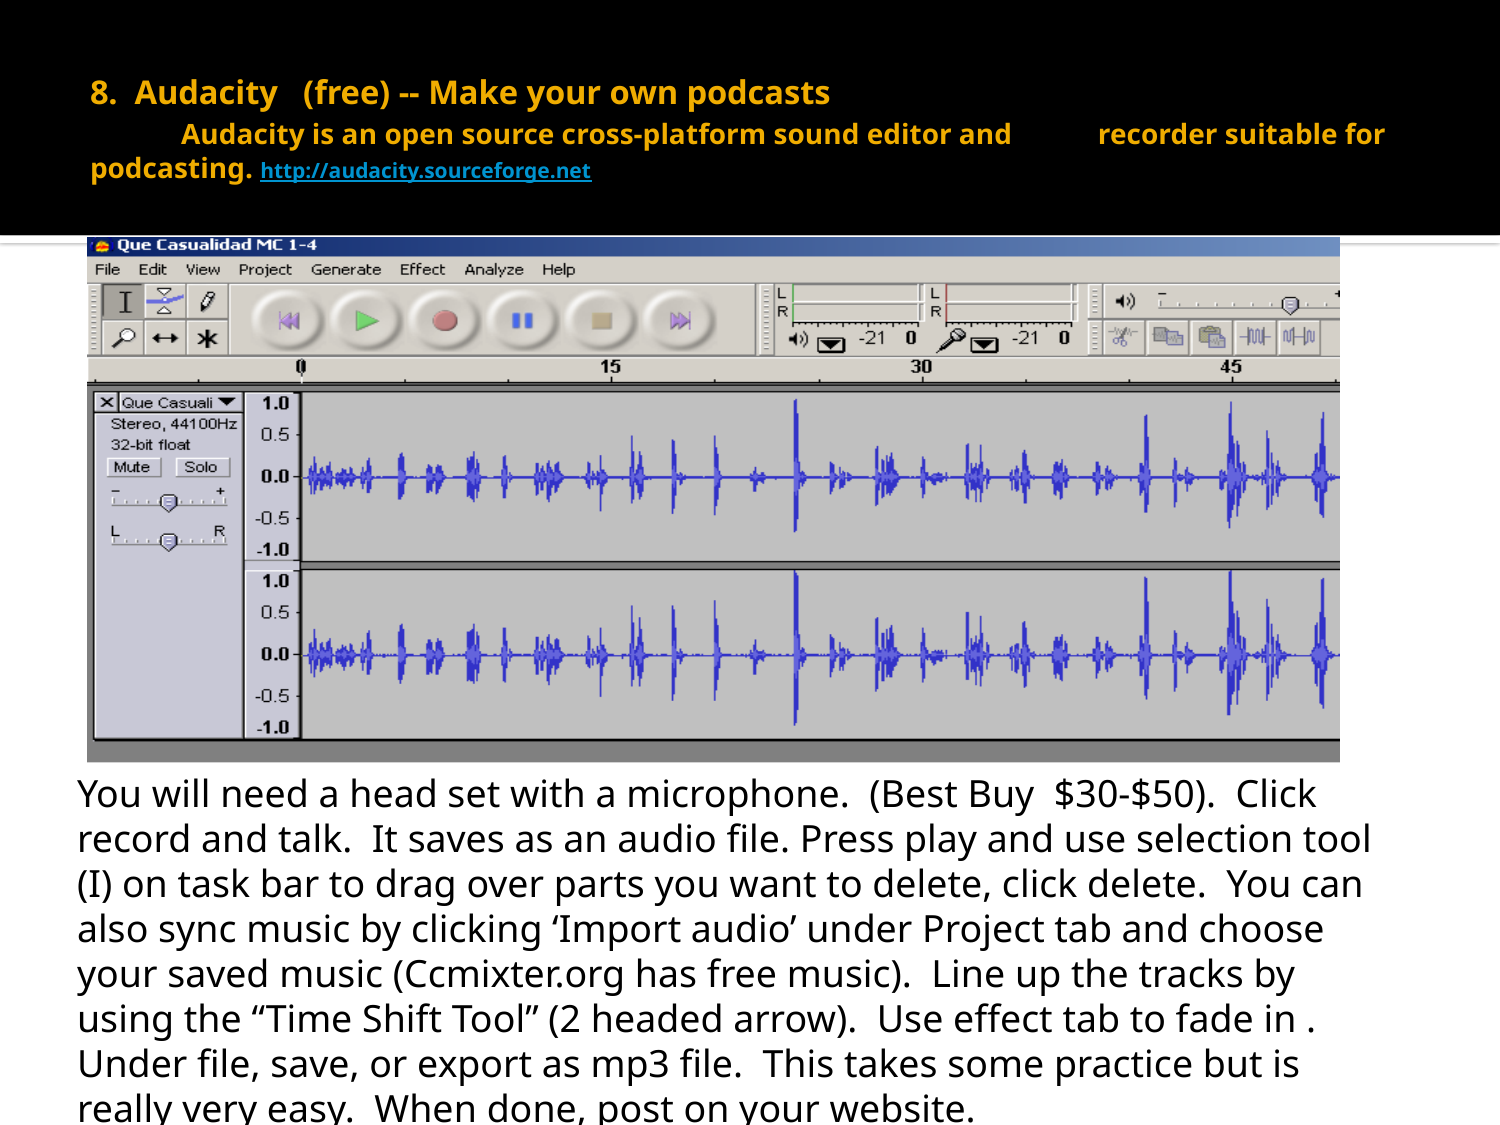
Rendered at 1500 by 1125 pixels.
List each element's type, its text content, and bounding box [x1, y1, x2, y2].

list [87, 237, 1340, 850]
text_box You will need a head set with a microphone. (Best Buy $30-$50). Click record and talk. It saves as an audio file. Press play and use selection tool (I) on task bar to drag over parts you want to delete, click delete. You can also sync music by clicking ‘Import audio’ under Project tab and choose your saved music (Ccmixter.org has free music). Line up the tracks by using the “Time Shift Tool” (2 headed arrow). Use effect tab to fade in . Under file, save, or export as mp3 file. This takes some practice but is really very easy. When done, post on your website. [62, 762, 1413, 1125]
title 8. Audacity (free) -- Make your own podcasts Audacity is an open source cross-platform sound editor and recorder suitable for podcasting. http://audacity.sourceforge.net [75, 25, 1425, 231]
